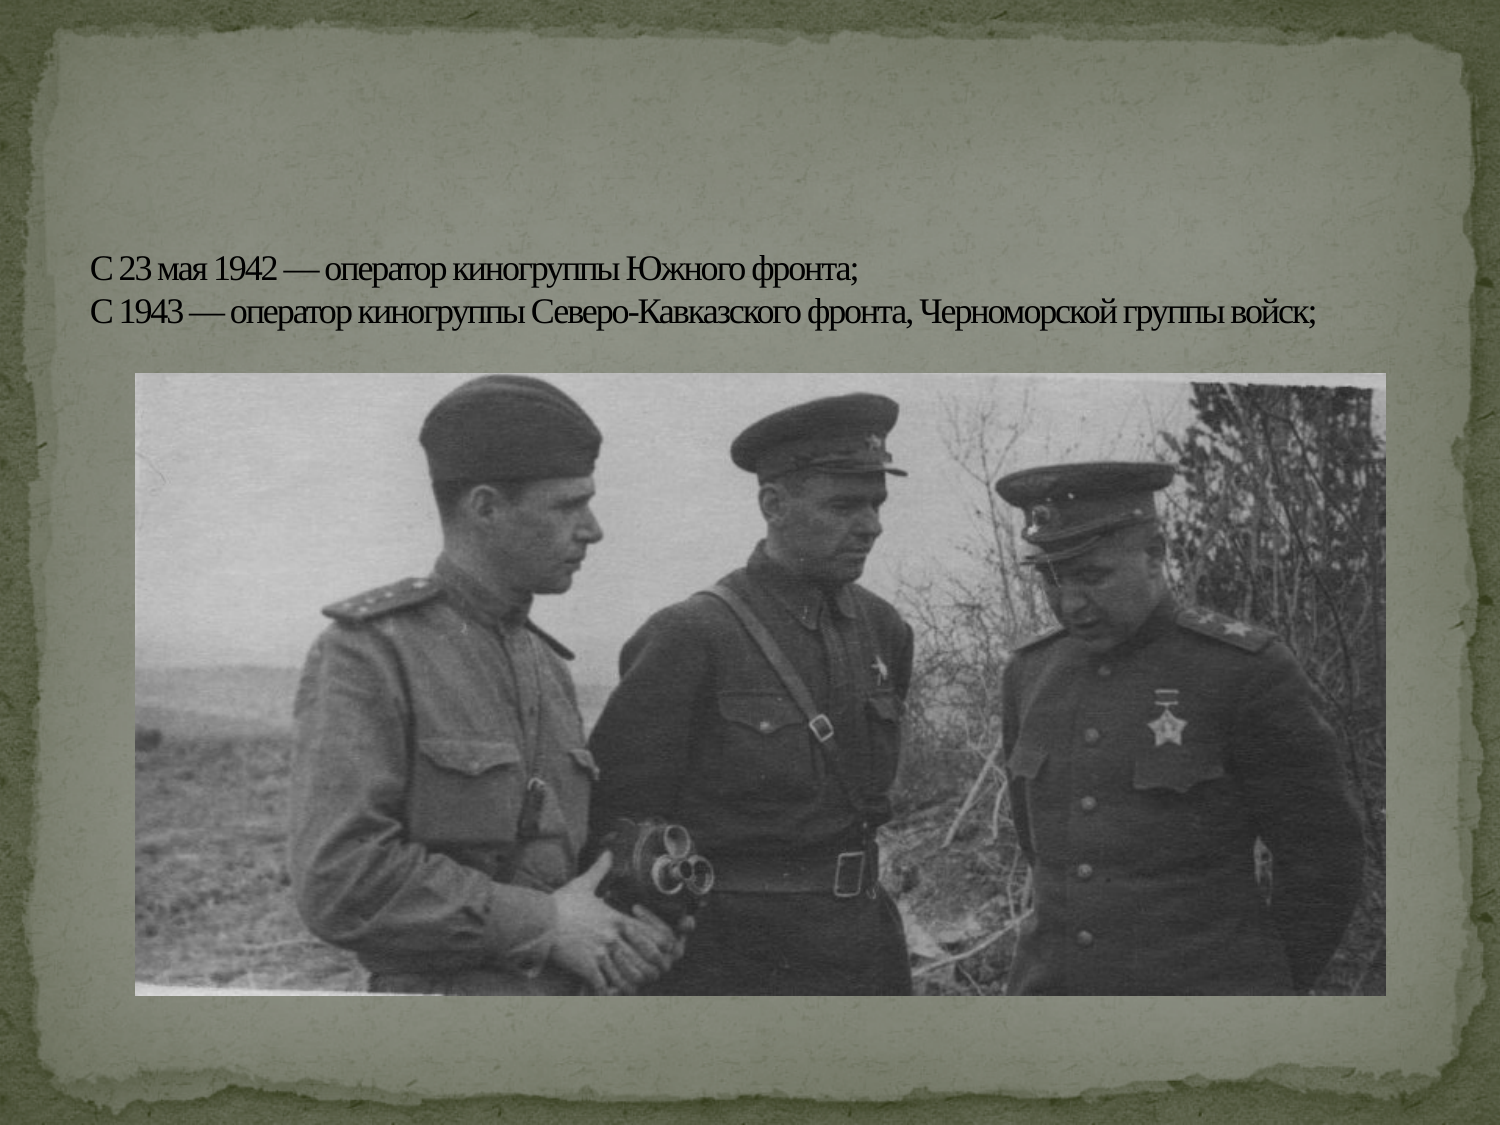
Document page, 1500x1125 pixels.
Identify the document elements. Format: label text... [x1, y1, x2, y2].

title С 23 мая 1942 — оператор киногруппы Южного фронта; С 1943 — оператор киногруппы Северо-Кавказского фронта, Черноморской группы войск; [74, 42, 1447, 398]
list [136, 374, 1388, 997]
